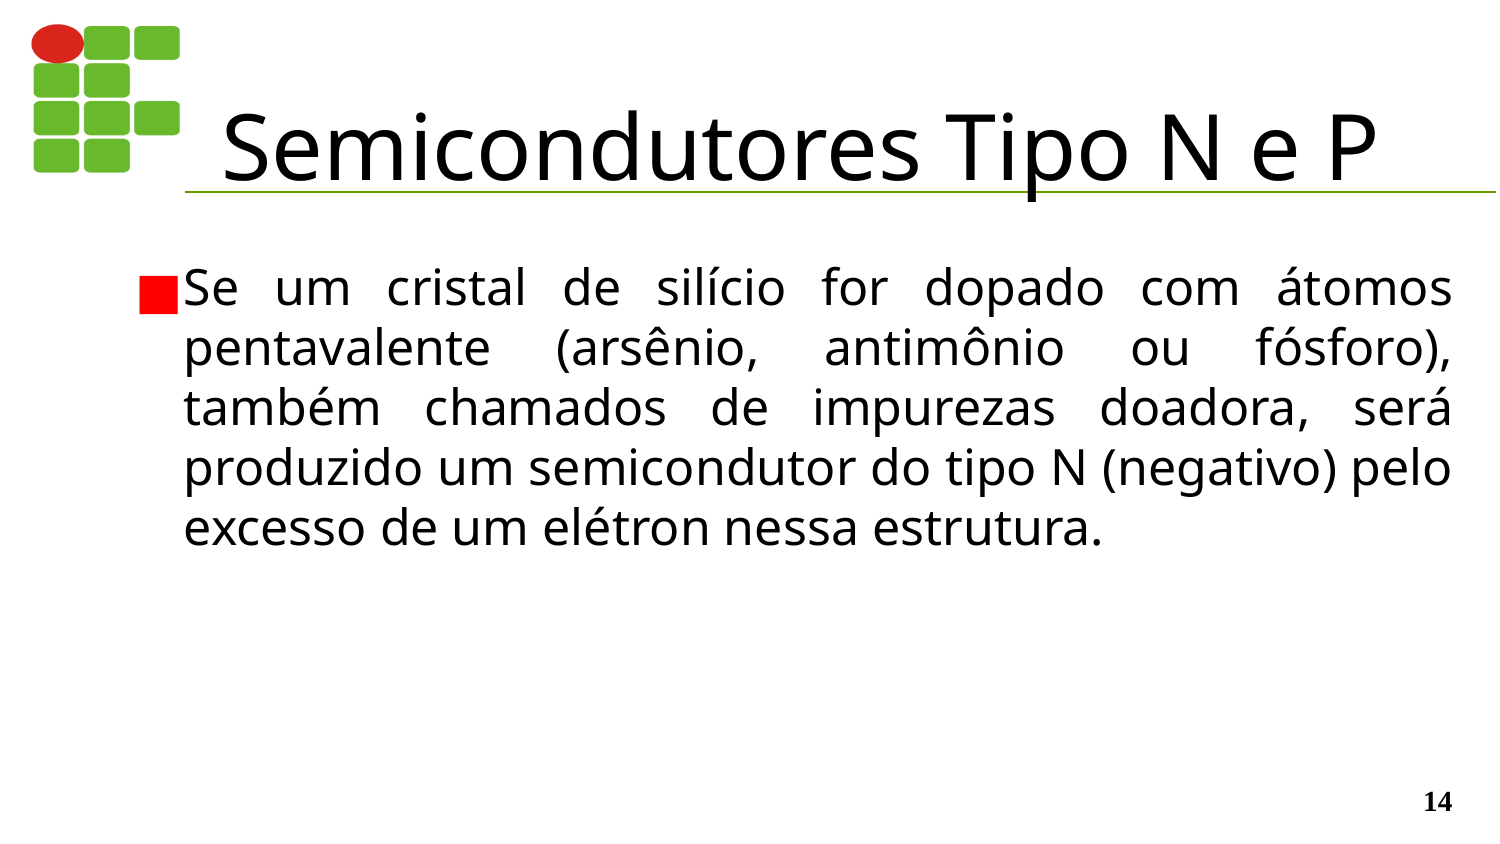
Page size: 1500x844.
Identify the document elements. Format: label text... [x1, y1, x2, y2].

text_box ‹#› [1155, 774, 1468, 825]
picture [29, 23, 182, 174]
title Semicondutores Tipo N e P [206, 26, 1468, 207]
list Se um cristal de silício for dopado com átomos pentavalente (arsênio, antimônio ou fósforo), também chamados de impurezas doadora, será produzido um semicondutor do tipo N (negativo) pelo excesso de um elétron nessa estrutura. [46, 248, 1469, 774]
